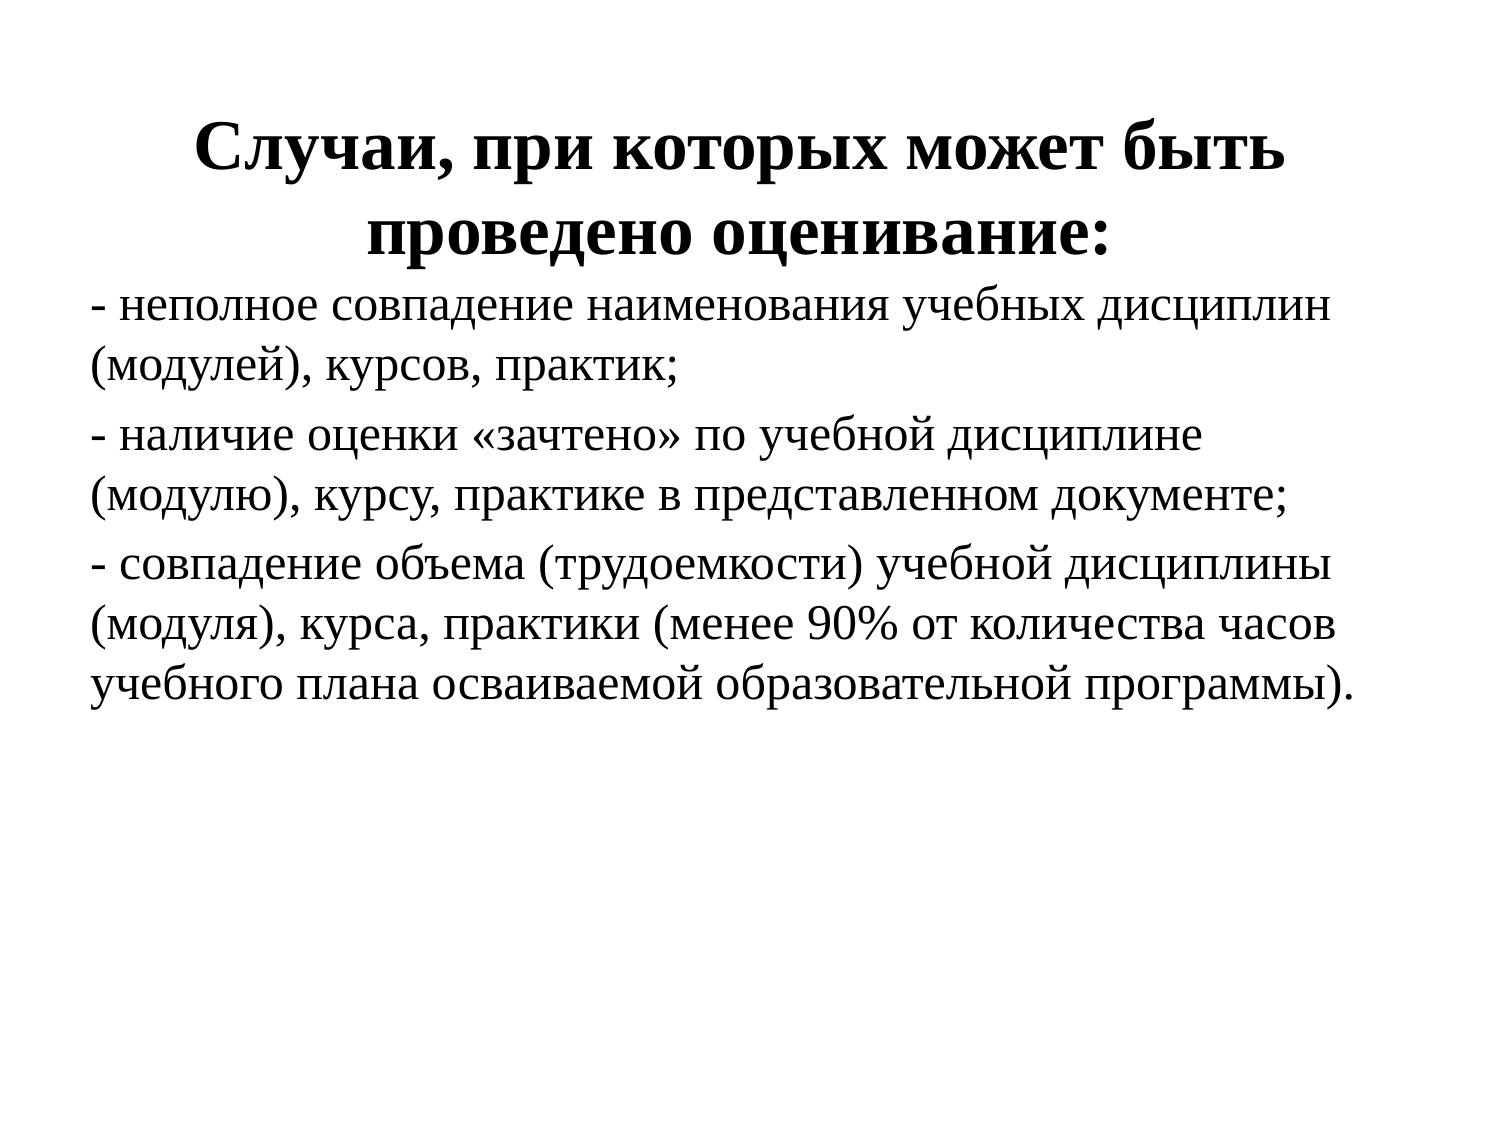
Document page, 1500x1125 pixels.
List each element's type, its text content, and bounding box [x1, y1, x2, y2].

title Случаи, при которых может быть проведено оценивание: [64, 90, 1415, 278]
list - неполное совпадение наименования учебных дисциплин (модулей), курсов, практик; - наличие оценки «зачтено» по учебной дисциплине (модулю), курсу, практике в представленном документе; - совпадение объема (трудоемкости) учебной дисциплины (модуля), курса, практики (менее 90% от количества часов учебного плана осваиваемой образовательной программы). [75, 262, 1425, 1005]
